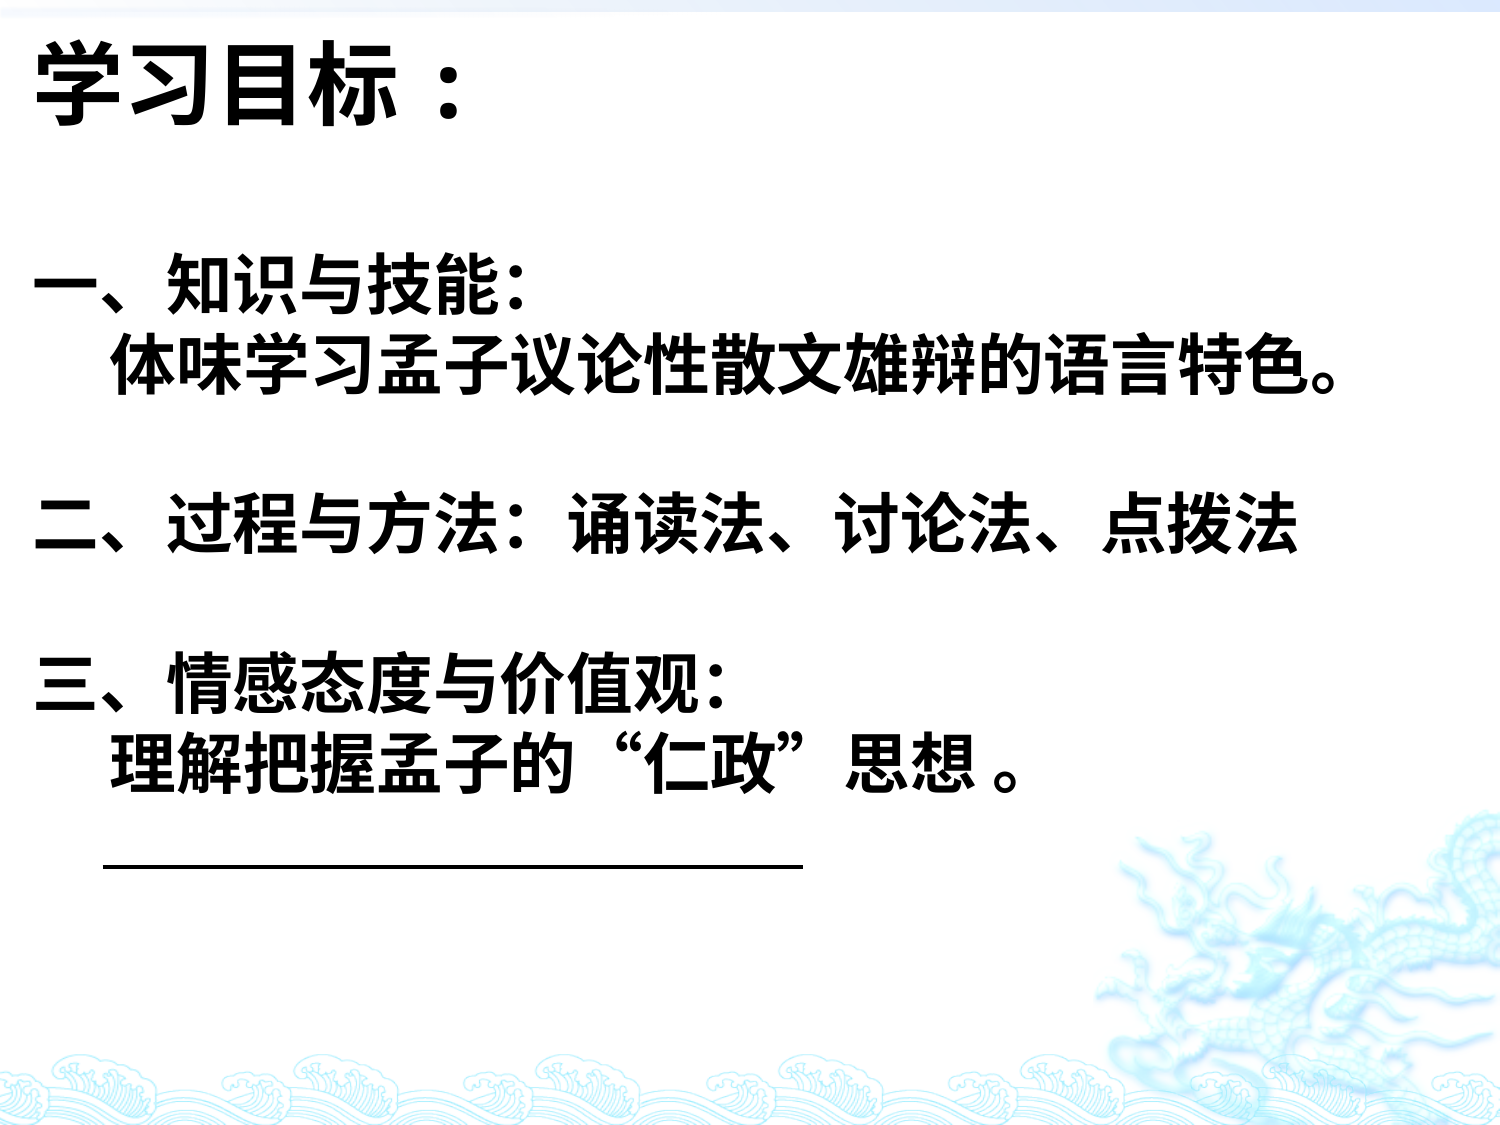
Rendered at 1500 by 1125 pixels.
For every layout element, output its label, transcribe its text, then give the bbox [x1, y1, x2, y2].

text_box 一、知识与技能： 体味学习孟子议论性散文雄辩的语言特色。 二、过程与方法：诵读法、讨论法、点拨法 三、情感态度与价值观： 理解把握孟子的“仁政”思想 。 [17, 234, 1459, 880]
text_box 学习目标: [17, 19, 869, 144]
